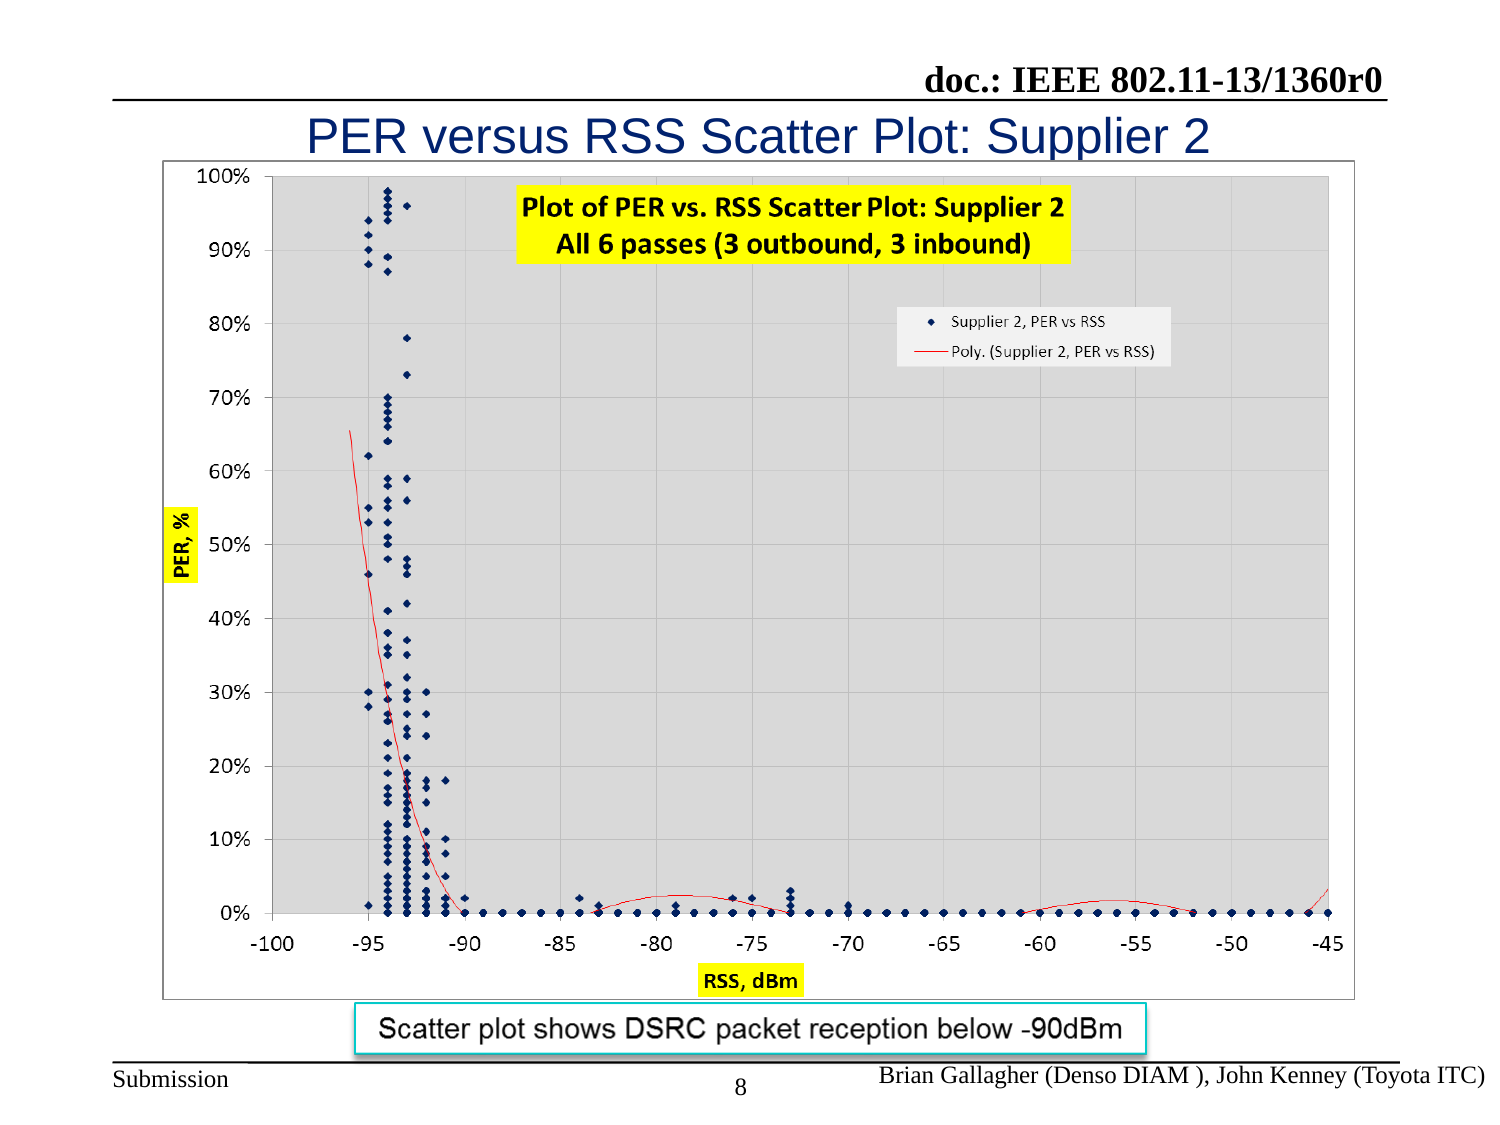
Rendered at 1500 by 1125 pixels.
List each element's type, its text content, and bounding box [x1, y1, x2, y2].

picture [162, 160, 1355, 1078]
slide_number 8 [584, 1085, 898, 1123]
text_box PER versus RSS Scatter Plot: Supplier 2 [70, 90, 1448, 177]
